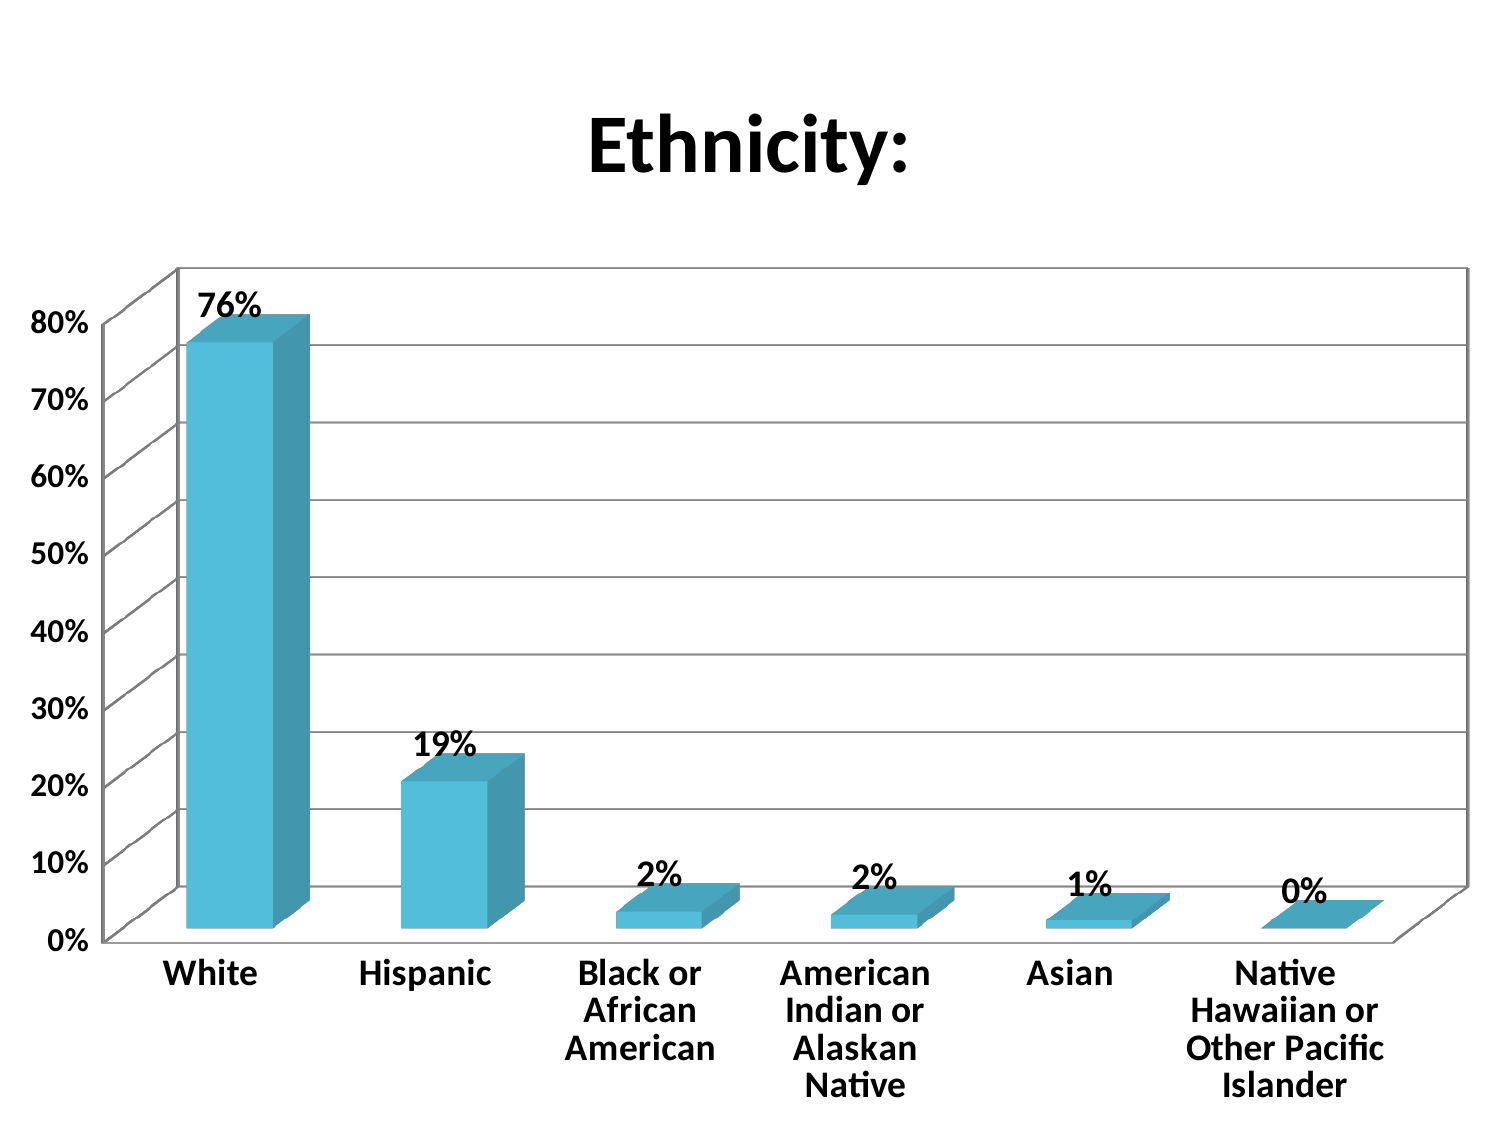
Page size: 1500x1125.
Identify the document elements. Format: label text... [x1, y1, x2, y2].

chart [0, 249, 1500, 1125]
title Ethnicity: [0, 45, 1500, 233]
